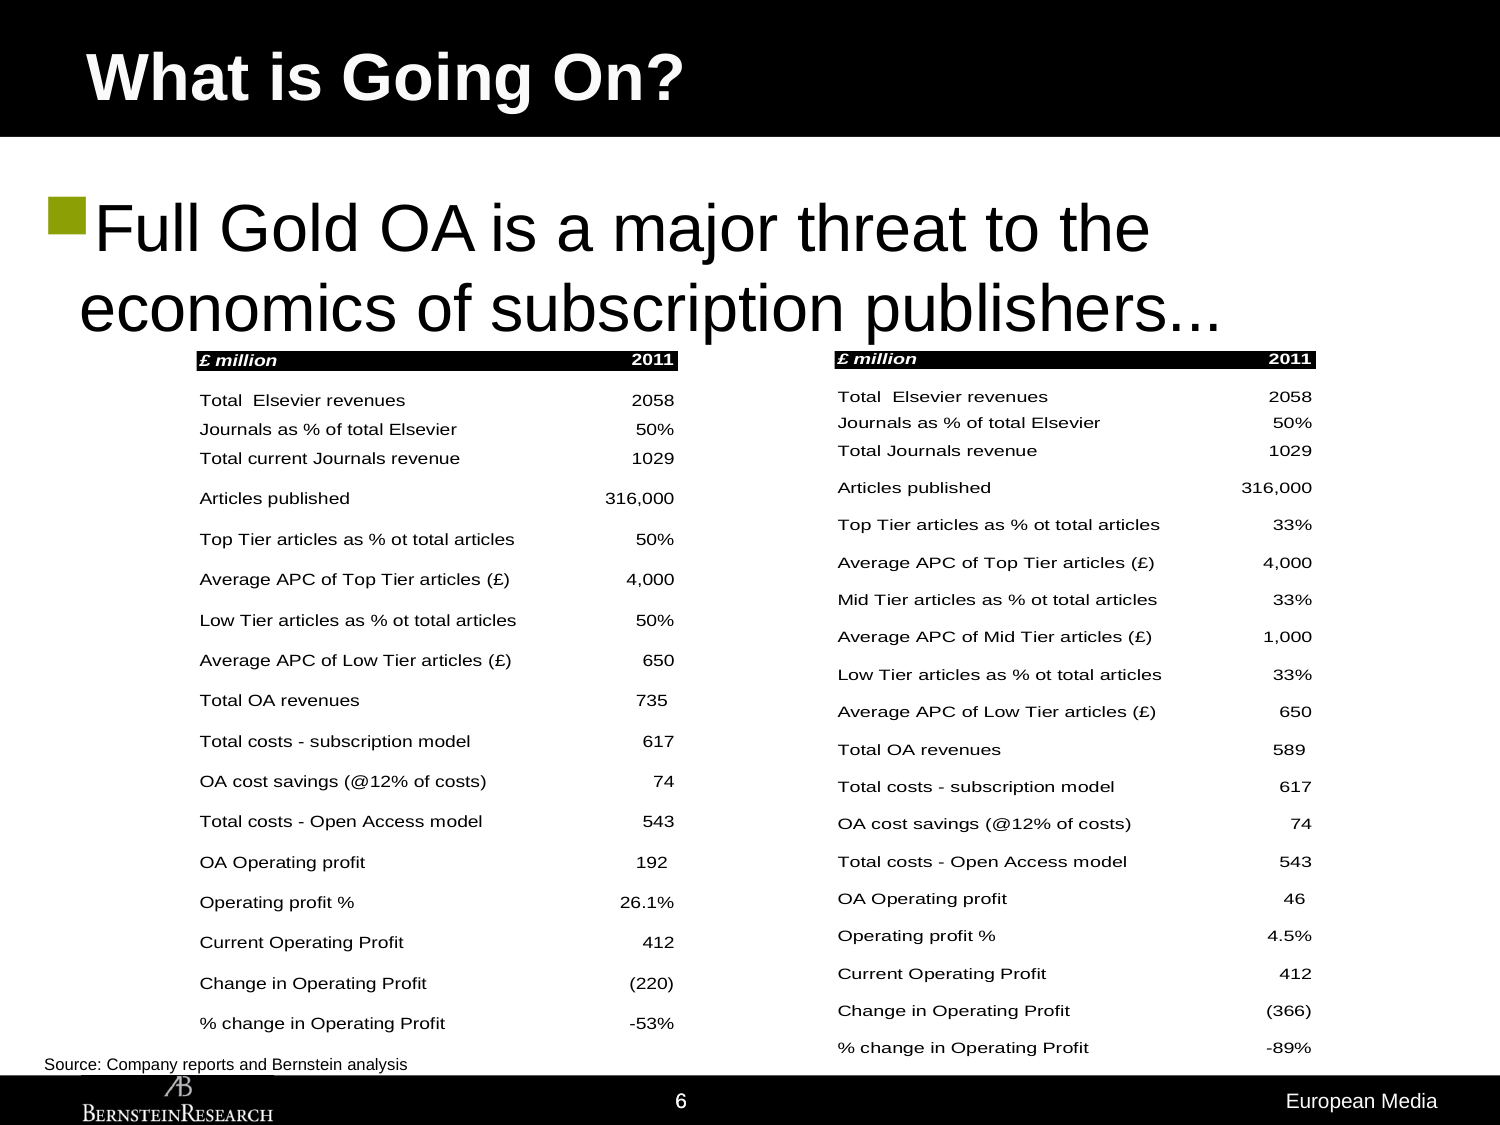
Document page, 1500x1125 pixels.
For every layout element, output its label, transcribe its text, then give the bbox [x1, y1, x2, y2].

picture [194, 349, 680, 1036]
text_box What is Going On? [86, 39, 1451, 116]
text_box Source: Company reports and Bernstein analysis [29, 1046, 869, 1082]
picture [81, 1082, 274, 1122]
picture [832, 349, 1318, 1059]
list Full Gold OA is a major threat to the economics of subscription publishers... [41, 184, 1459, 362]
